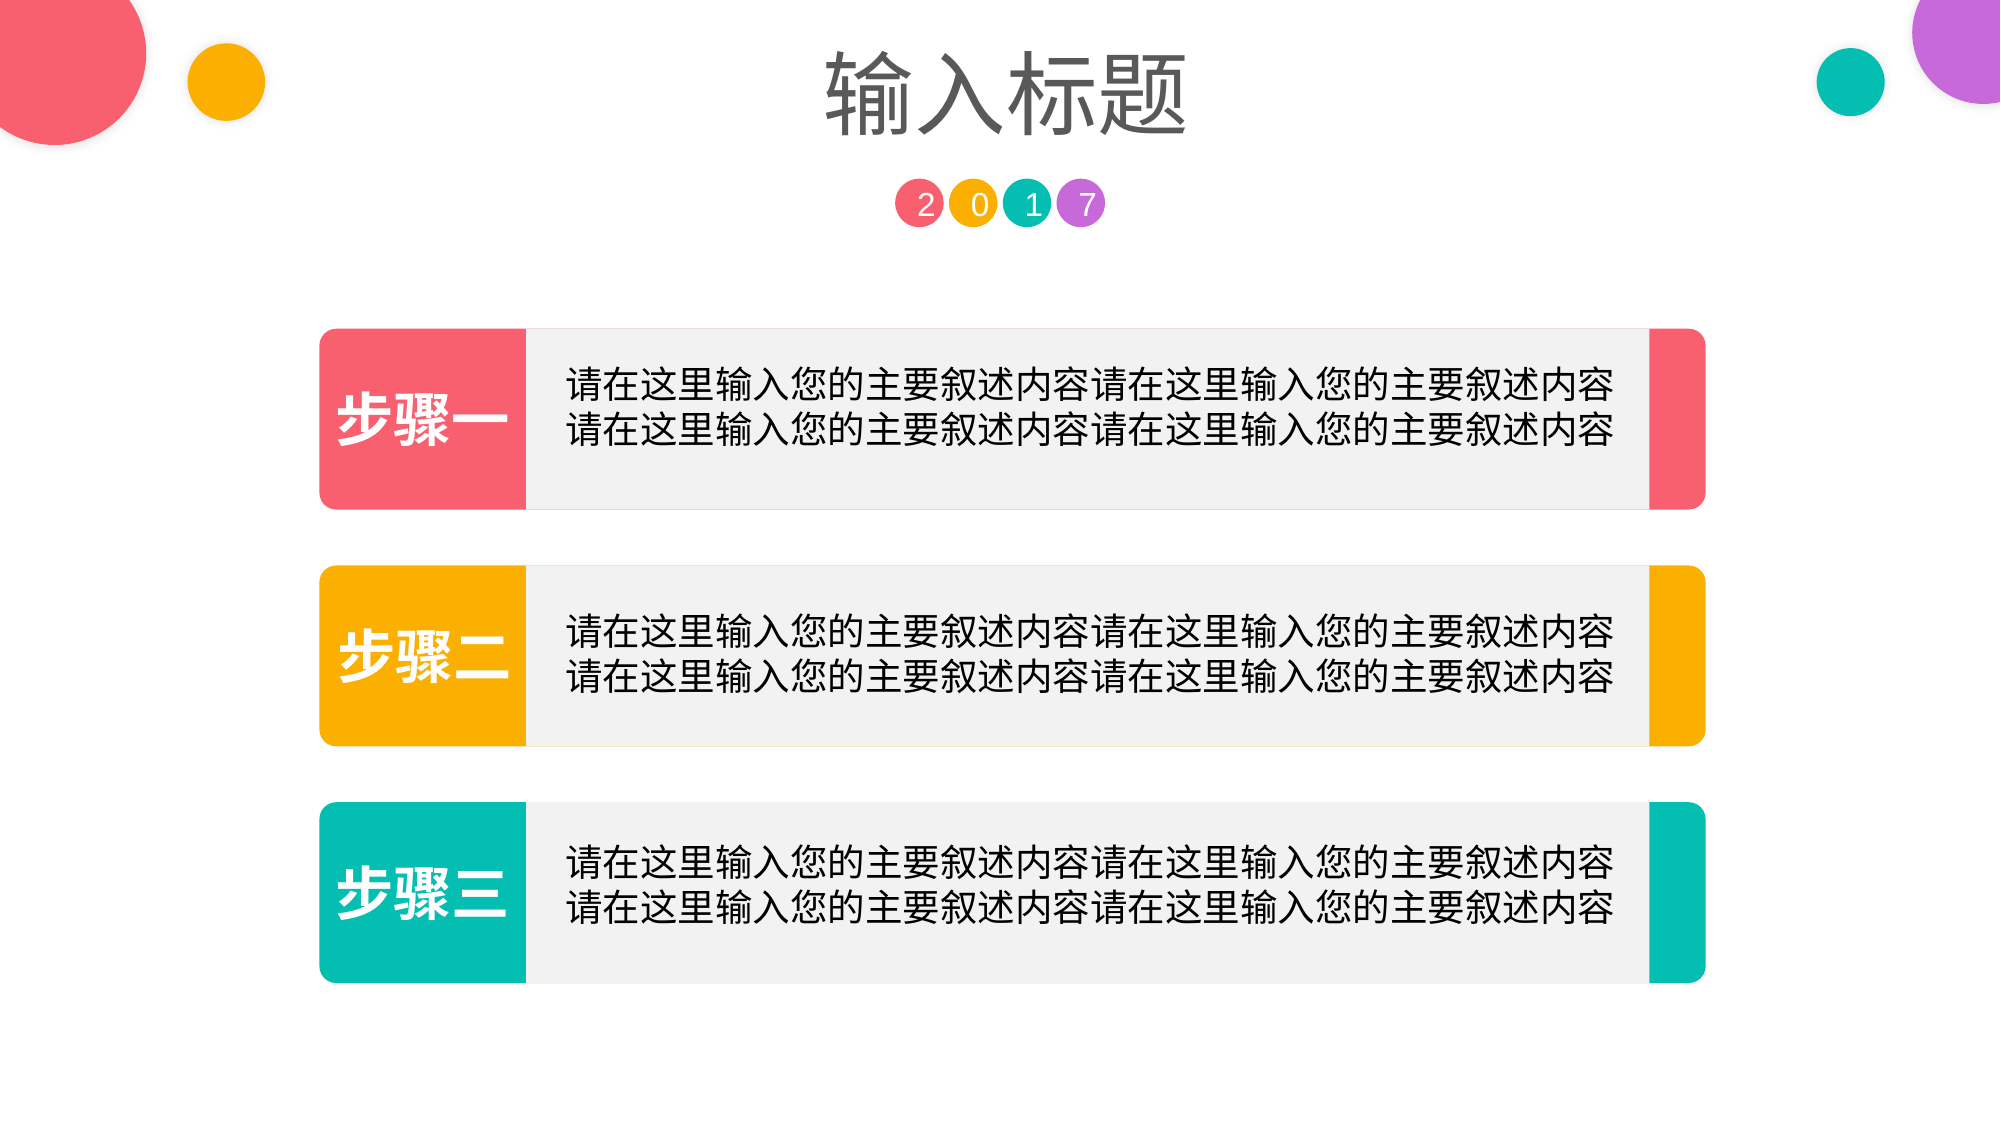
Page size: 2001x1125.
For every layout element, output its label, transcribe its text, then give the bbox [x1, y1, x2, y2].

text_box 步骤一 [320, 376, 525, 461]
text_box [895, 178, 1105, 228]
text_box 步骤三 [320, 849, 525, 935]
text_box [1911, 0, 2000, 105]
text_box [318, 564, 1707, 748]
text_box [318, 801, 1707, 985]
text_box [526, 328, 1650, 551]
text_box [526, 802, 1650, 1029]
text_box [318, 327, 1707, 511]
text_box [0, 0, 148, 147]
text_box 步骤二 [322, 612, 526, 698]
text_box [526, 565, 1650, 798]
text_box [1815, 47, 1886, 118]
text_box 输入标题 [807, 29, 1205, 155]
text_box [186, 42, 267, 122]
